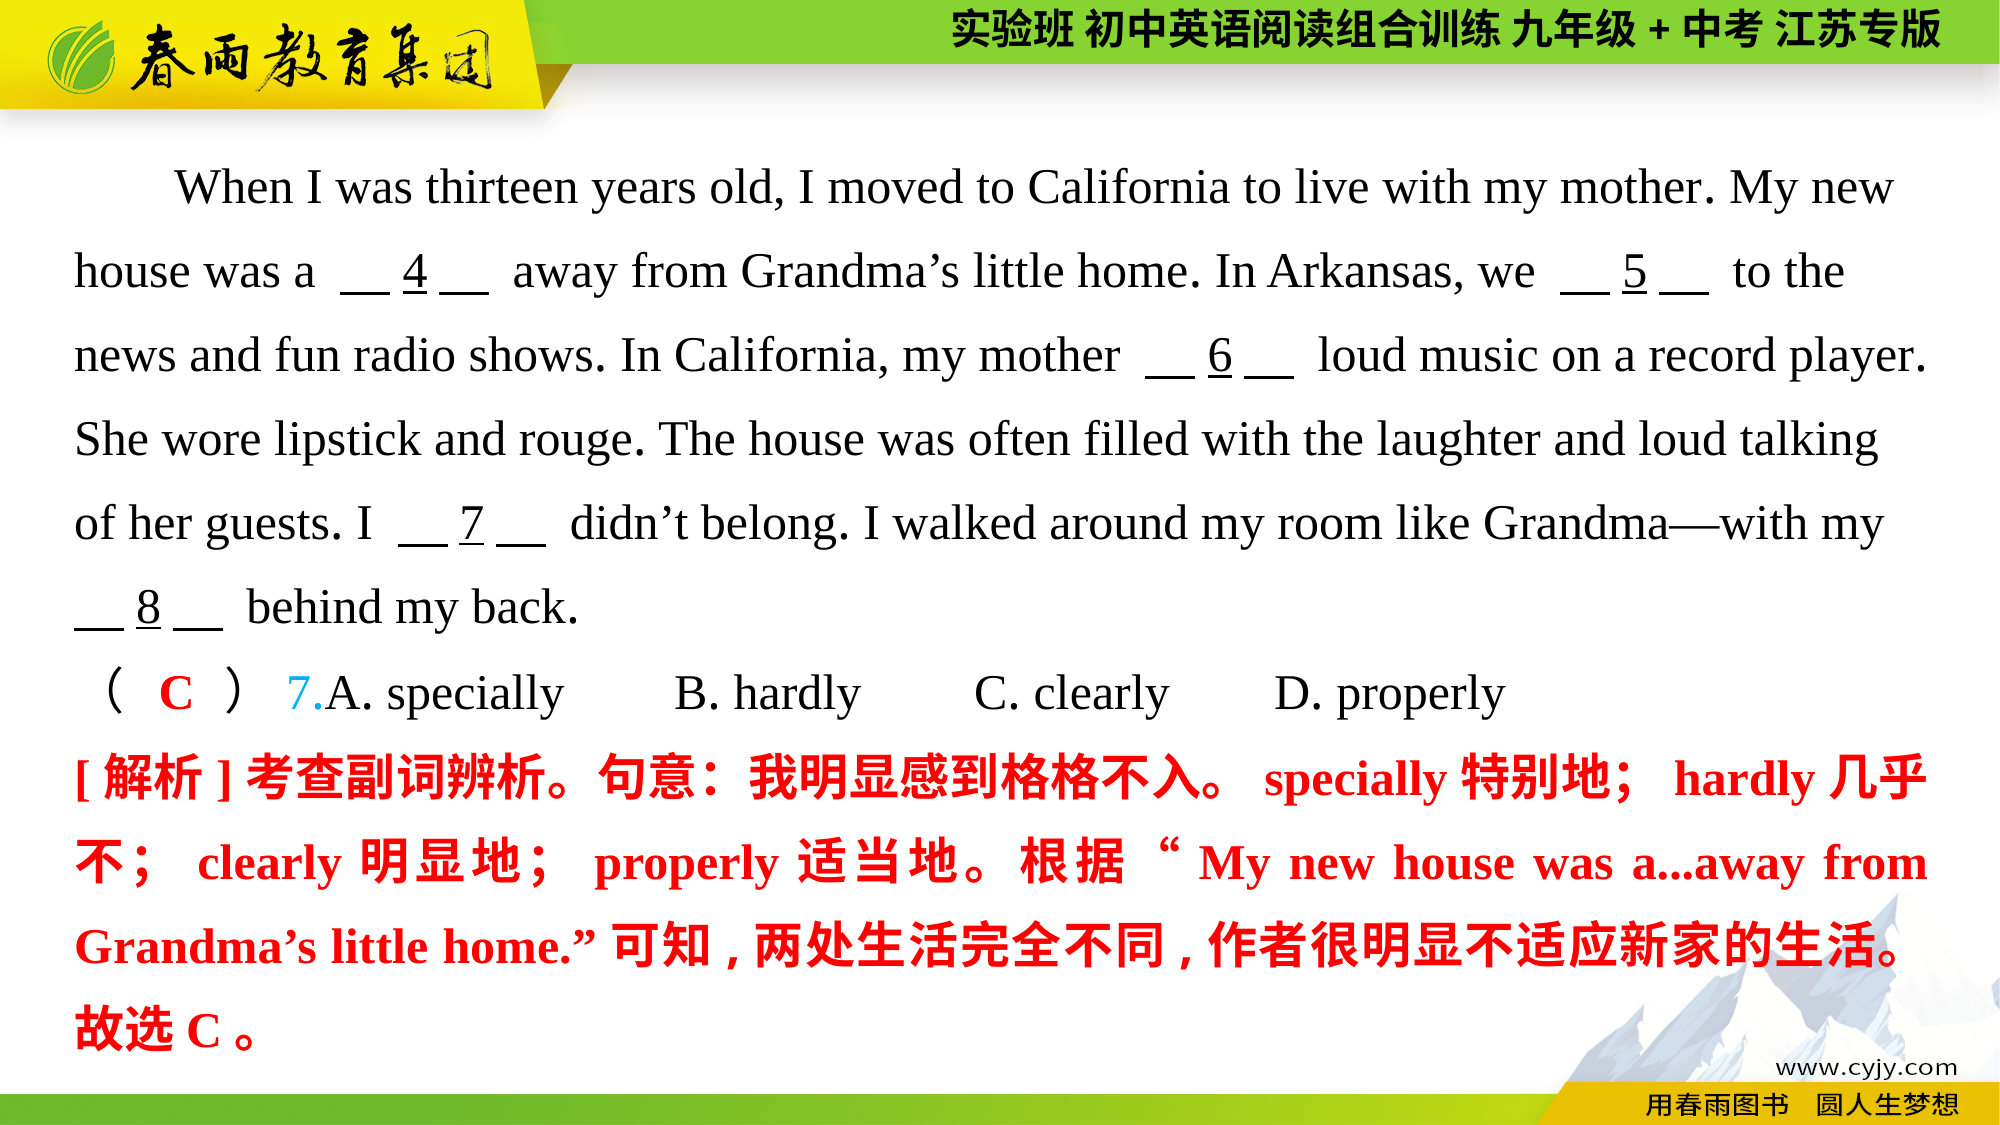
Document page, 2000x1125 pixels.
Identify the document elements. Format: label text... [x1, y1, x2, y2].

text_box （ ）7.A. specially B. hardly C. clearly D. properly [210, 627, 1944, 714]
list When I was thirteen years old, I moved to California to live with my mother. My new house was a 4 away from Grandma’s little home. In Arkansas, we 5 to the news and fun radio shows. In California, my mother 6 loud music on a record player. She wore lipstick and rouge. The house was often filled with the laughter and loud talking of her guests. I 7 didn’t belong. I walked around my room like Grandma—with my 8 behind my back. [59, 122, 1944, 627]
picture [0, 0, 2000, 1125]
text_box C [143, 627, 210, 714]
text_box [解析]考查副词辨析。句意：我明显感到格格不入。specially特别地；hardly几乎不；clearly明显地；properly适当地。根据“My new house was a...away from Grandma’s little home.”可知,两处生活完全不同,作者很明显不适应新家的生活。故选C。 [59, 714, 1944, 1065]
text_box （ ）7.A. specially B. hardly C. clearly D. properly [59, 627, 143, 714]
